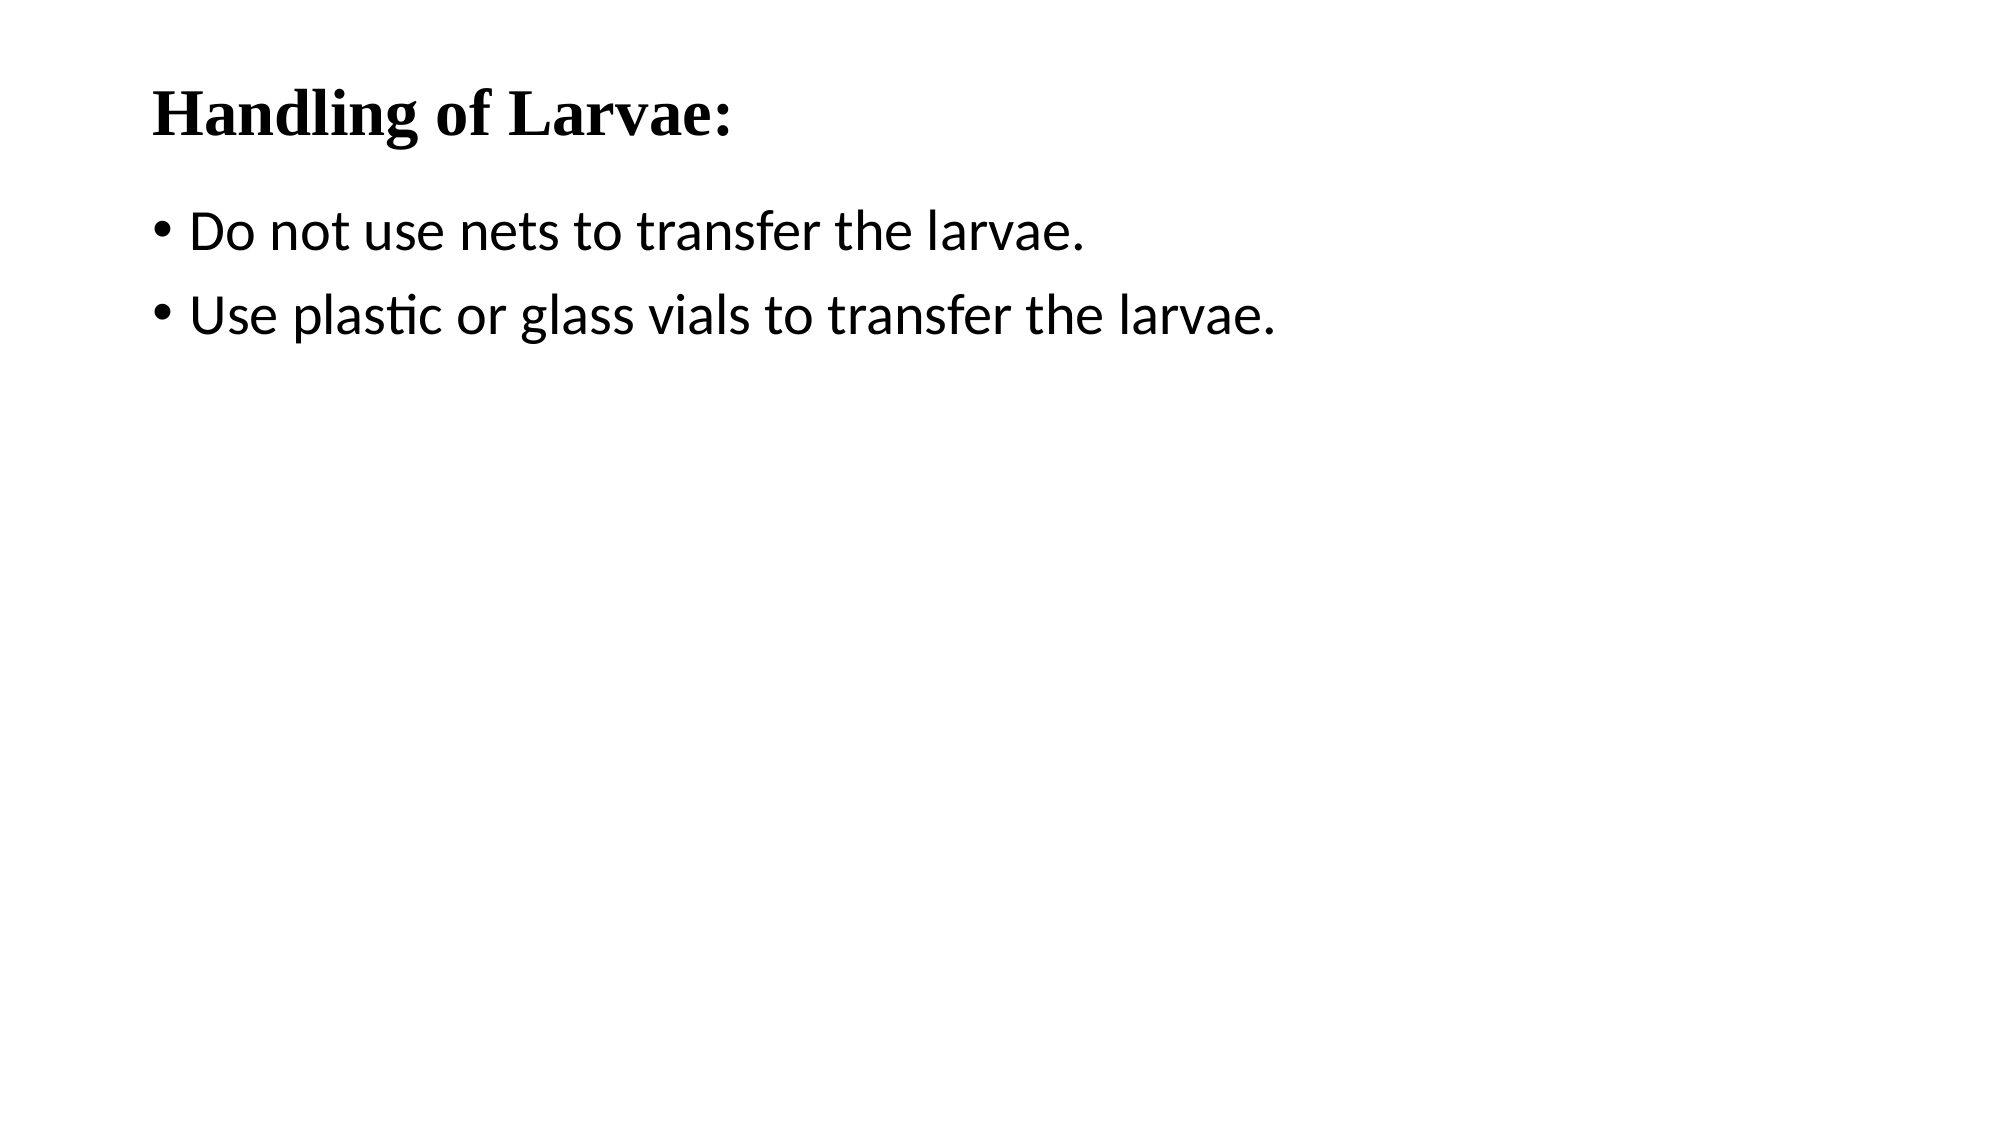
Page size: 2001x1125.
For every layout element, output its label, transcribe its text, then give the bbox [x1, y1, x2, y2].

list Do not use nets to transfer the larvae. Use plastic or glass vials to transfer the larvae. [137, 192, 1863, 1014]
title Handling of Larvae: [137, 59, 1863, 168]
